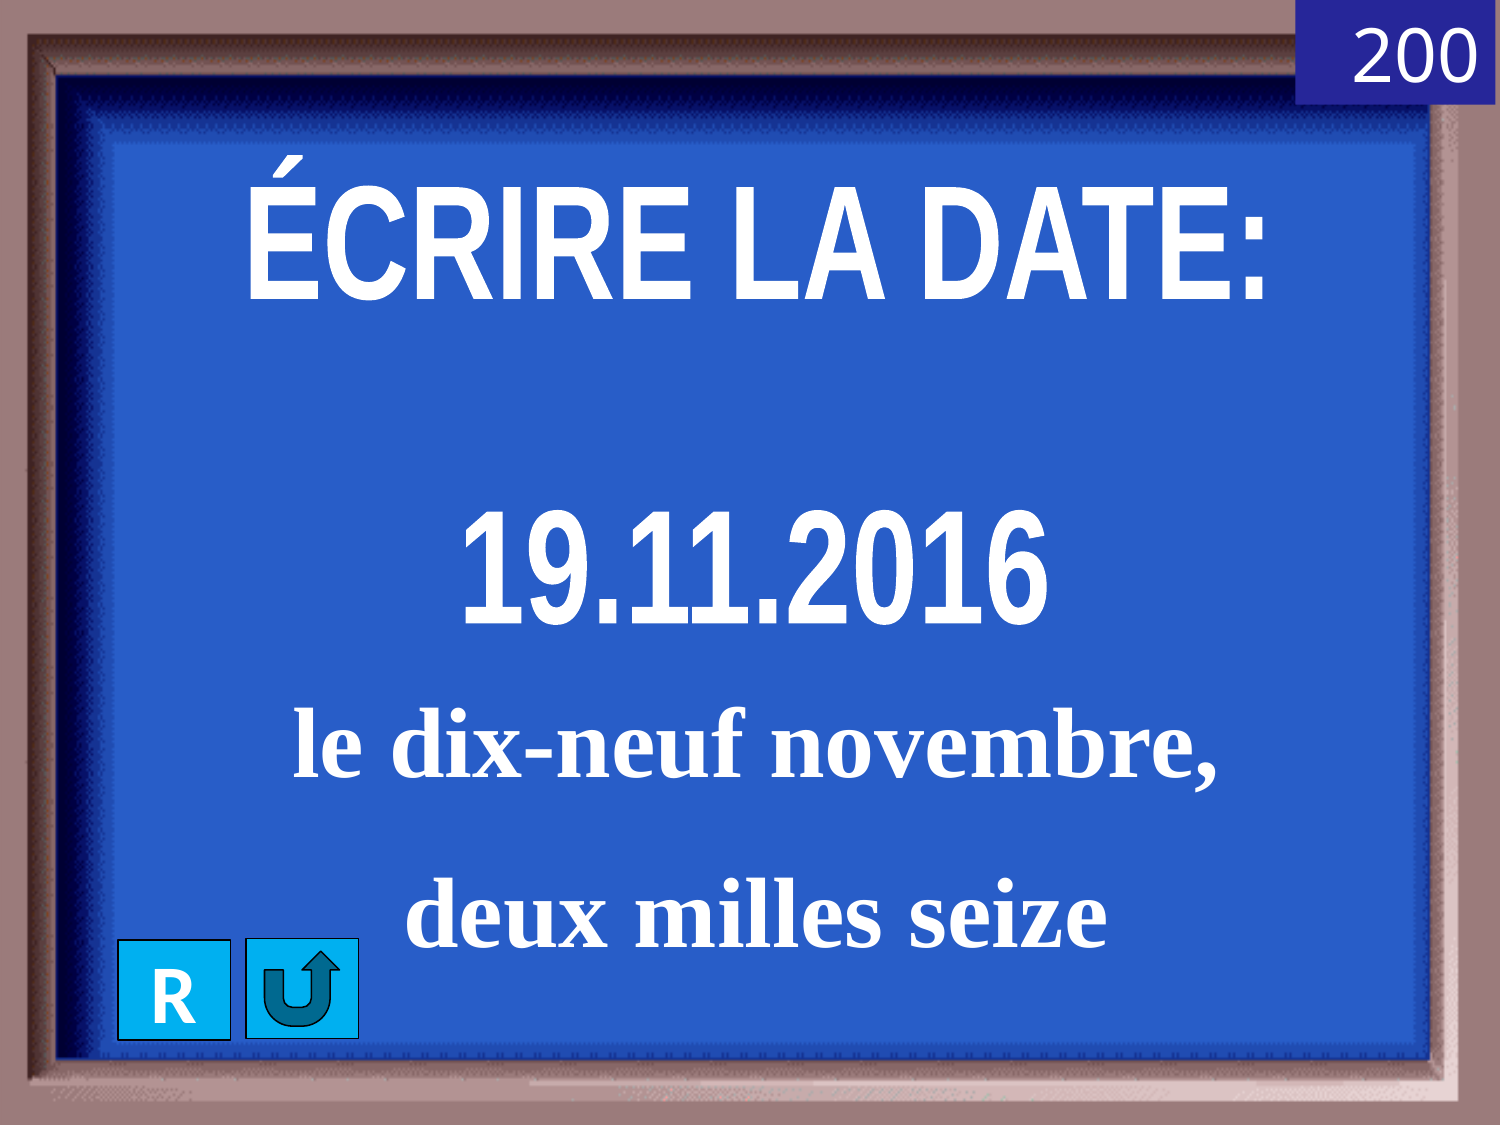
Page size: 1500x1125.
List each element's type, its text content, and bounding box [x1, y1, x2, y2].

text_box R [117, 940, 231, 1041]
text_box le dix-neuf novembre, deux milles seize [100, 669, 1413, 975]
text_box [245, 938, 359, 1039]
picture [0, 0, 1500, 1125]
text_box 200 [1295, 0, 1496, 105]
